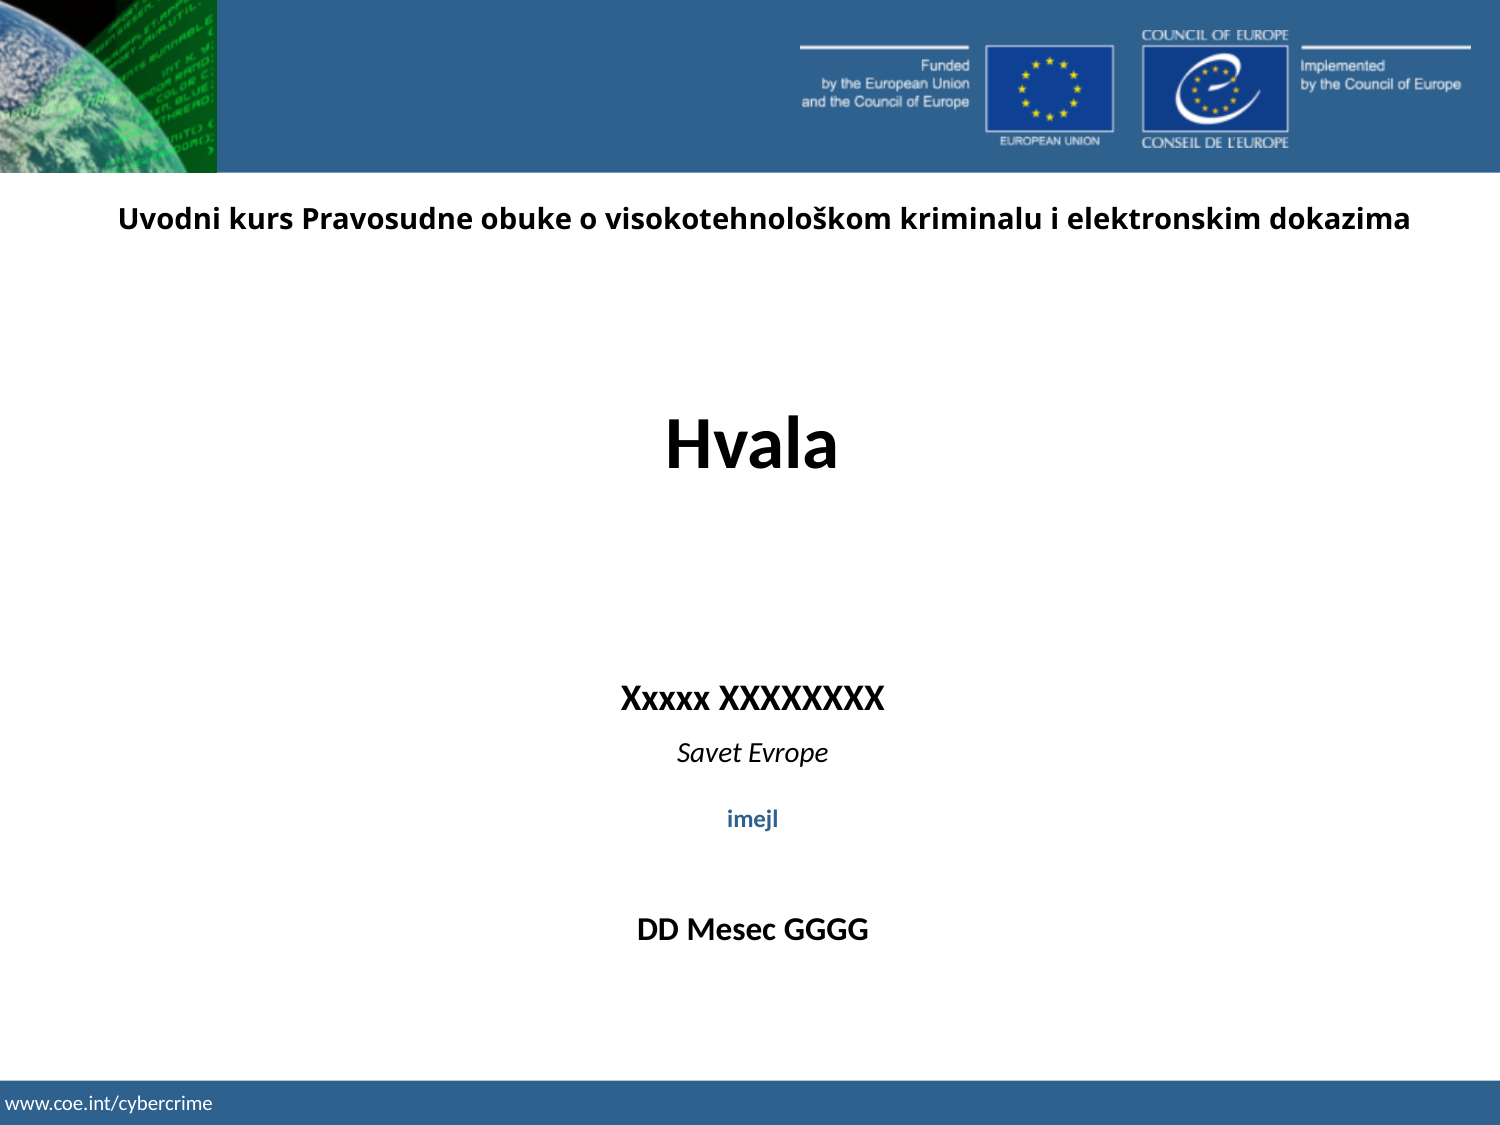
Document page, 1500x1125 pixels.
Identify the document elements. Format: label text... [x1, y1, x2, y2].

picture [799, 30, 1471, 148]
text_box Uvodni kurs Pravosudne obuke o visokotehnološkom kriminalu i elektronskim dokazima [59, 193, 1471, 243]
text_box Hvala Xxxxx XXXXXXXX Savet Evrope imejl DD Mesec GGGG [47, 385, 1459, 955]
picture [0, 1, 217, 173]
